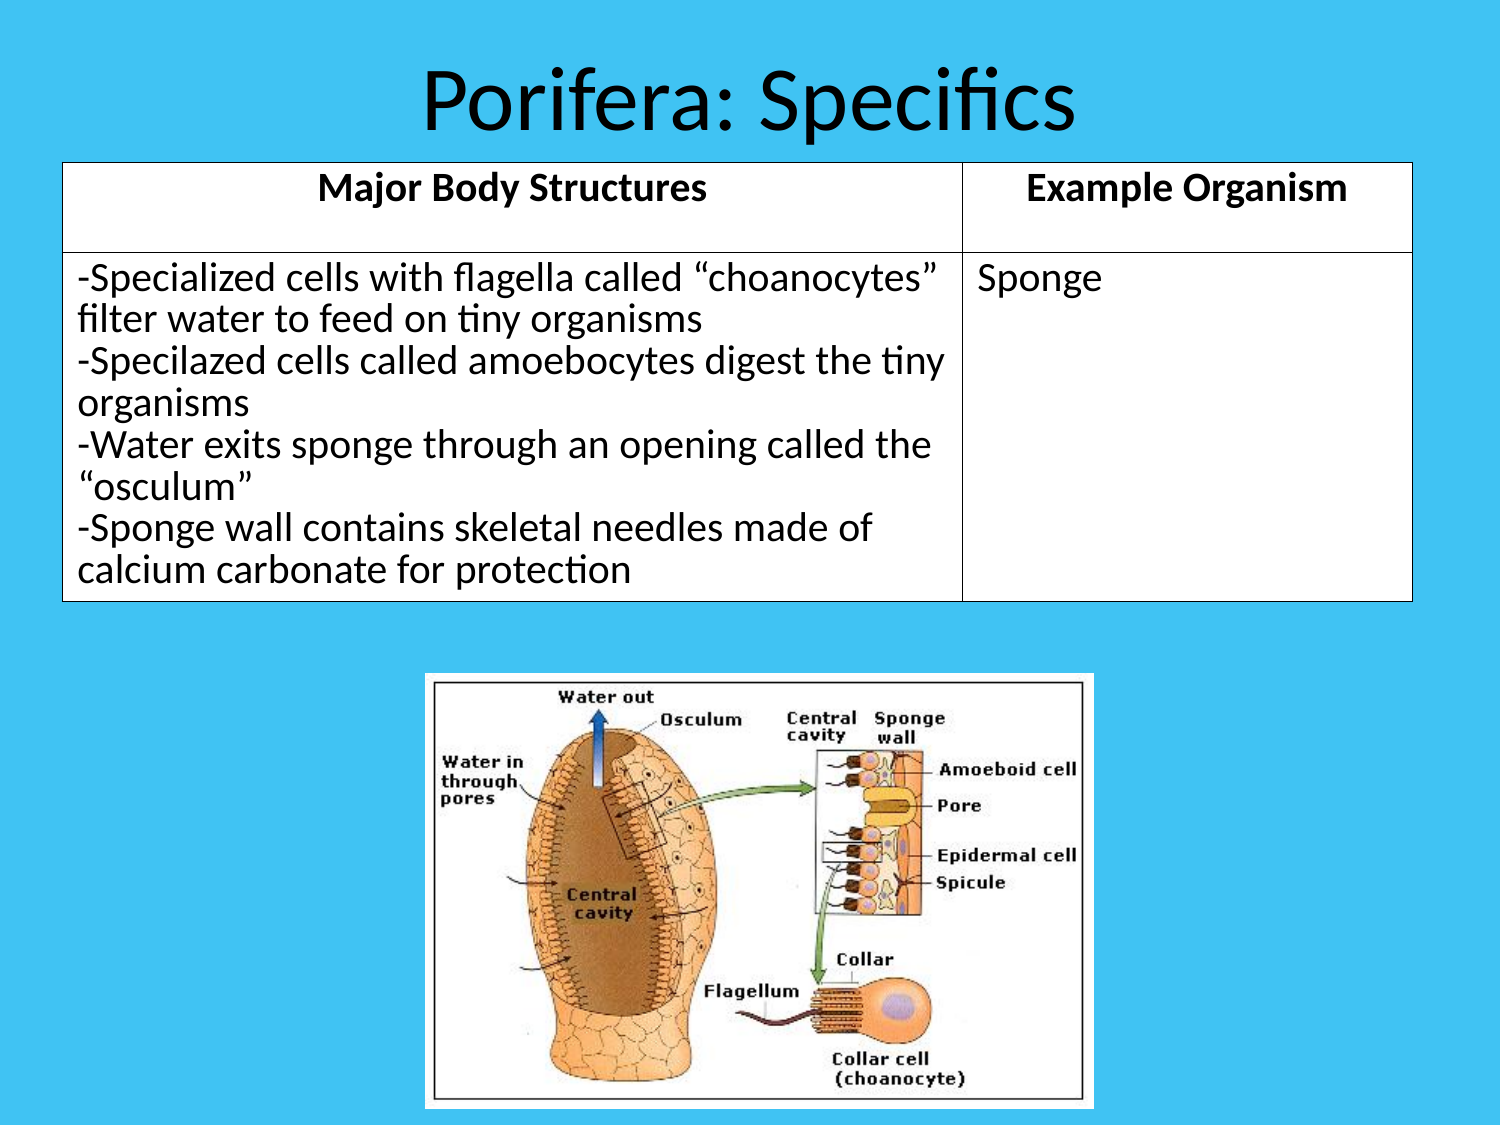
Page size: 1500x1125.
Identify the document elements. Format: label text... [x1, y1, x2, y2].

table_header Example Organism [963, 163, 1412, 252]
table_cell Sponge [963, 253, 1412, 601]
picture [424, 673, 1094, 1109]
title Porifera: Specifics [75, 0, 1425, 188]
table_header Major Body Structures [63, 163, 962, 252]
table_cell -Specialized cells with flagella called “choanocytes” filter water to feed on tiny organisms -Specilazed cells called amoebocytes digest the tiny organisms -Water exits sponge through an opening called the “osculum” -Sponge wall contains skeletal needles made of calcium carbonate for protection [63, 253, 962, 601]
